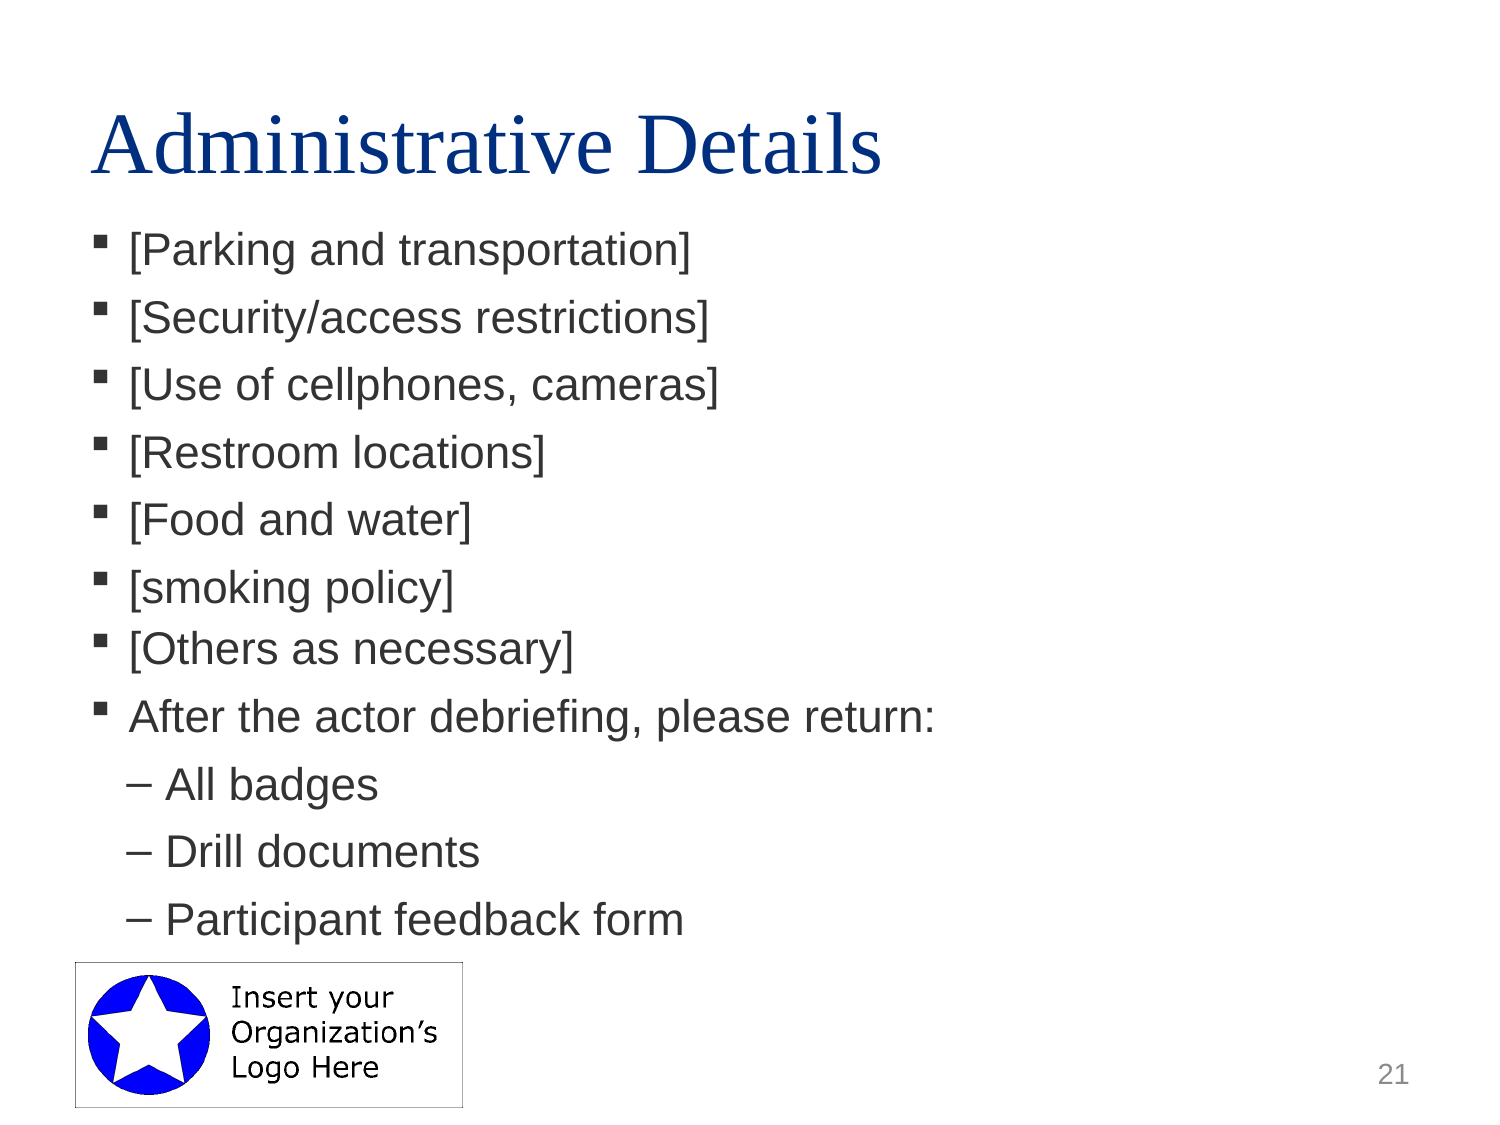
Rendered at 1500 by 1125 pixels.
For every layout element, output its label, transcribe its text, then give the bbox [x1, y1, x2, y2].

title Administrative Details [75, 45, 1425, 212]
list [Parking and transportation] [Security/access restrictions] [Use of cellphones, cameras] [Restroom locations] [Food and water] [smoking policy] [Others as necessary] After the actor debriefing, please return: All badges Drill documents Participant feedback form [75, 212, 1425, 955]
picture [75, 962, 463, 1108]
slide_number 21 [1074, 1042, 1425, 1103]
